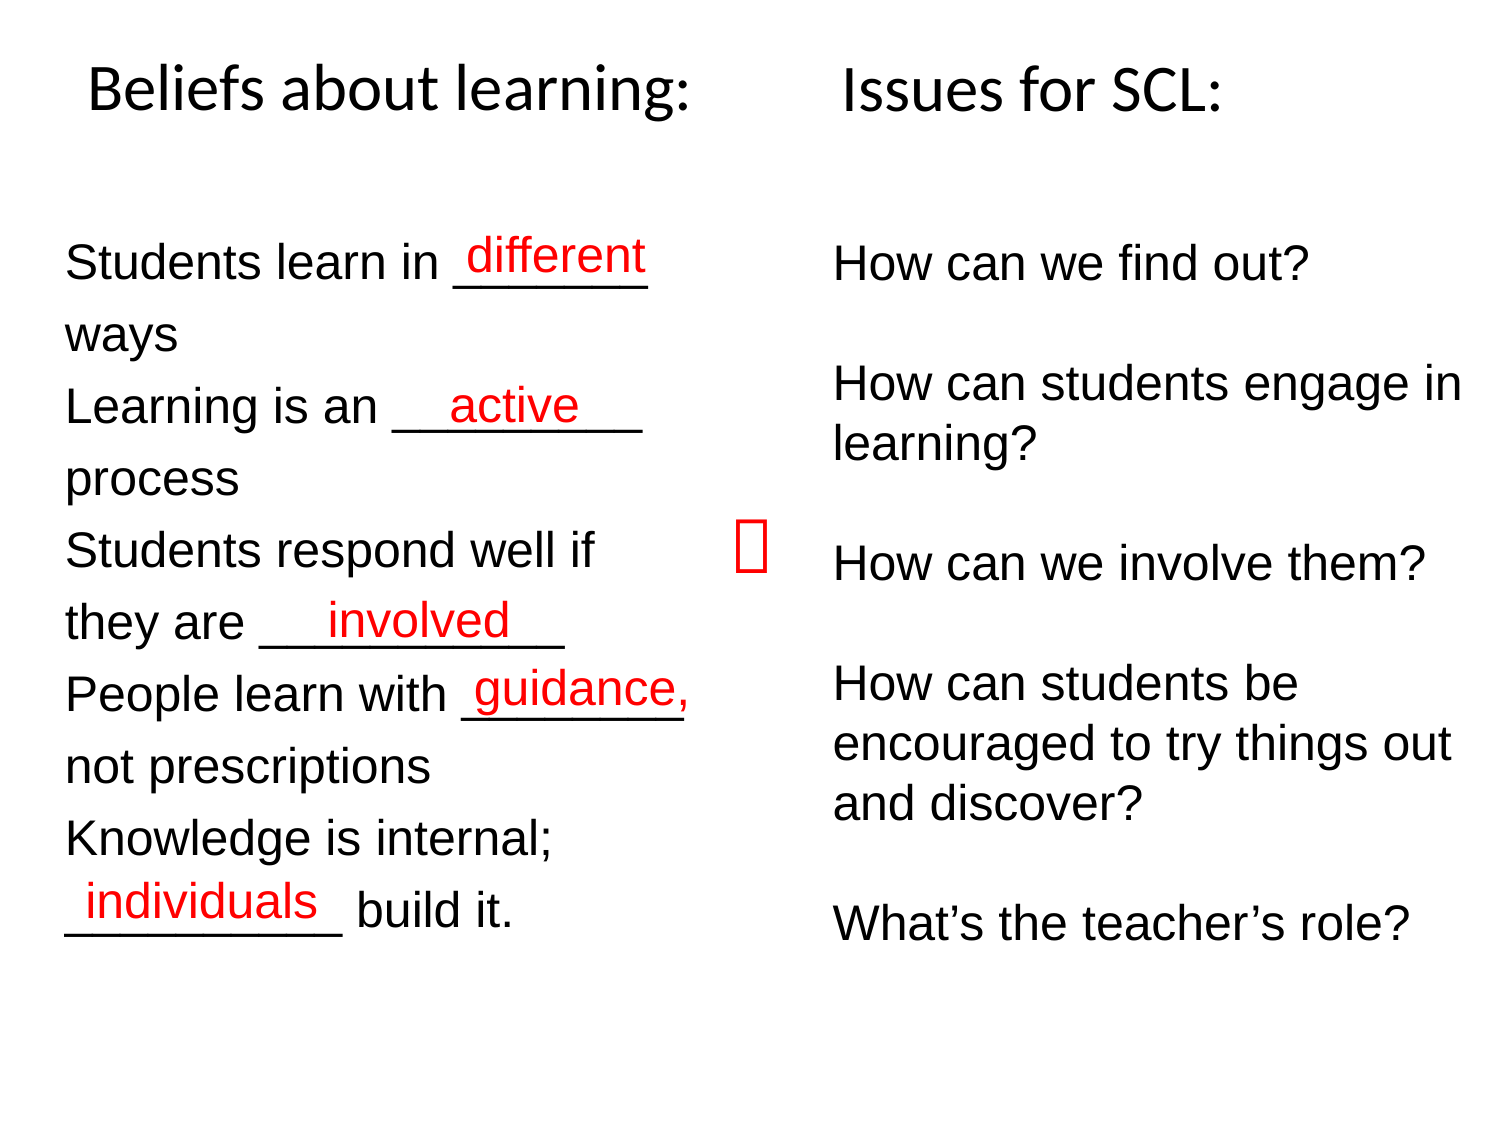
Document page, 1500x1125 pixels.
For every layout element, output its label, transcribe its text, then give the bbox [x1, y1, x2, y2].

text_box Beliefs about learning: [17, 29, 763, 138]
text_box  [676, 502, 827, 585]
text_box Issues for SCL: [826, 8, 1500, 161]
table_header guidance, [459, 610, 712, 724]
text_box How can we find out? How can students engage in learning? How can we involve them? How can students be encouraged to try things out and discover? What’s the teacher’s role? [817, 206, 1500, 975]
table_header active [435, 326, 717, 440]
table_header individuals [71, 822, 353, 936]
table_header involved [313, 541, 558, 656]
table_header different [452, 177, 675, 291]
text_box Students learn in _______ ways Learning is an _________ process Students respond well if they are ___________ People learn with ________ not prescriptions Knowledge is internal; __________ build it. [49, 206, 709, 949]
